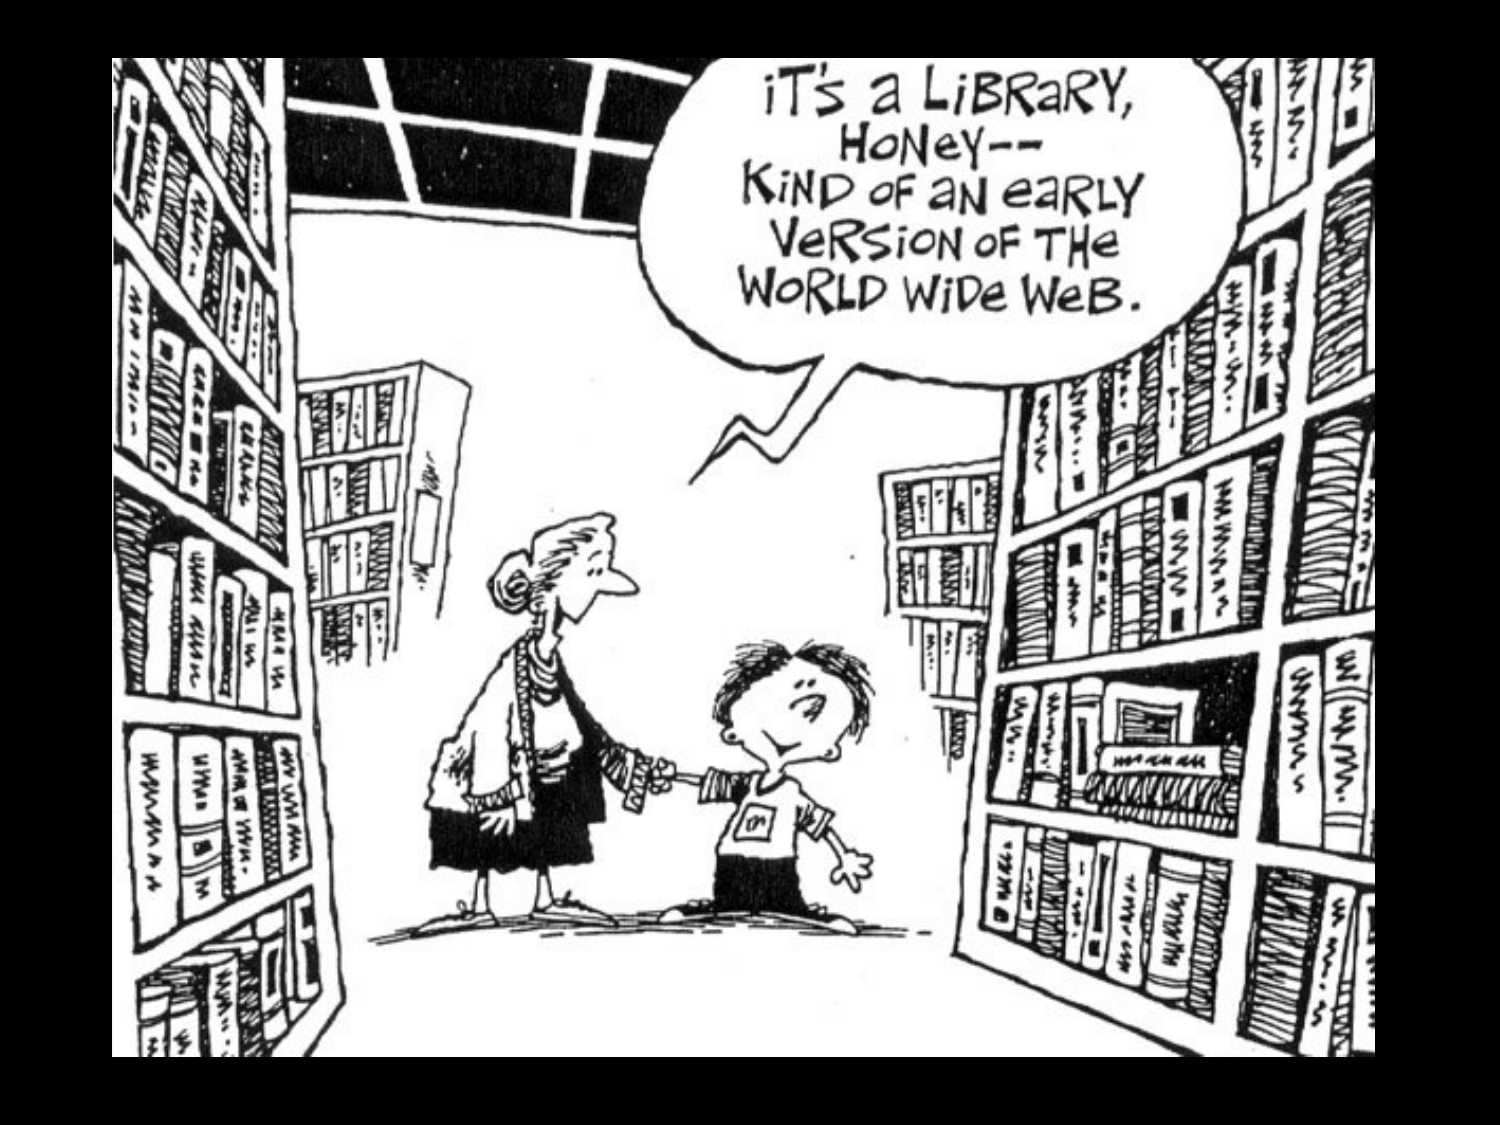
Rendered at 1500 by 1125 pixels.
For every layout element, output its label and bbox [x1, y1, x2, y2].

picture [112, 58, 1376, 1057]
